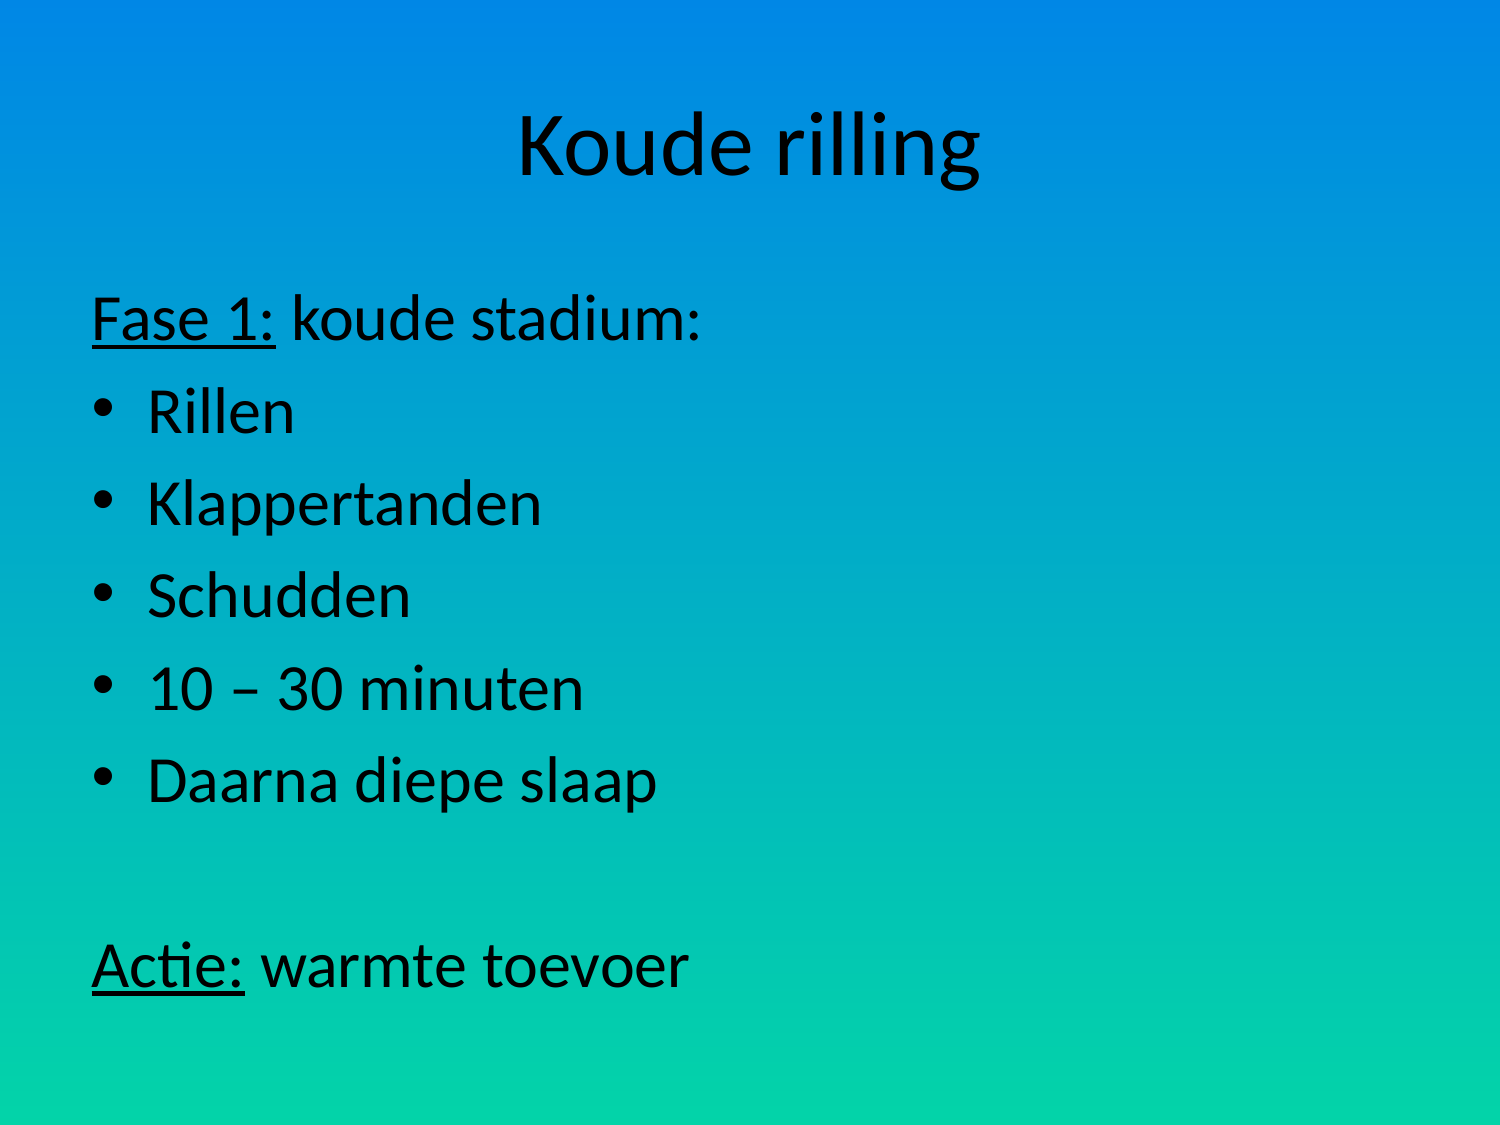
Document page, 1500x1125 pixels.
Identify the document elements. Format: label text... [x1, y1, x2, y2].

list Fase 1: koude stadium: Rillen Klappertanden Schudden 10 – 30 minuten Daarna diepe slaap Actie: warmte toevoer [76, 267, 1427, 1010]
title Koude rilling [75, 45, 1425, 233]
